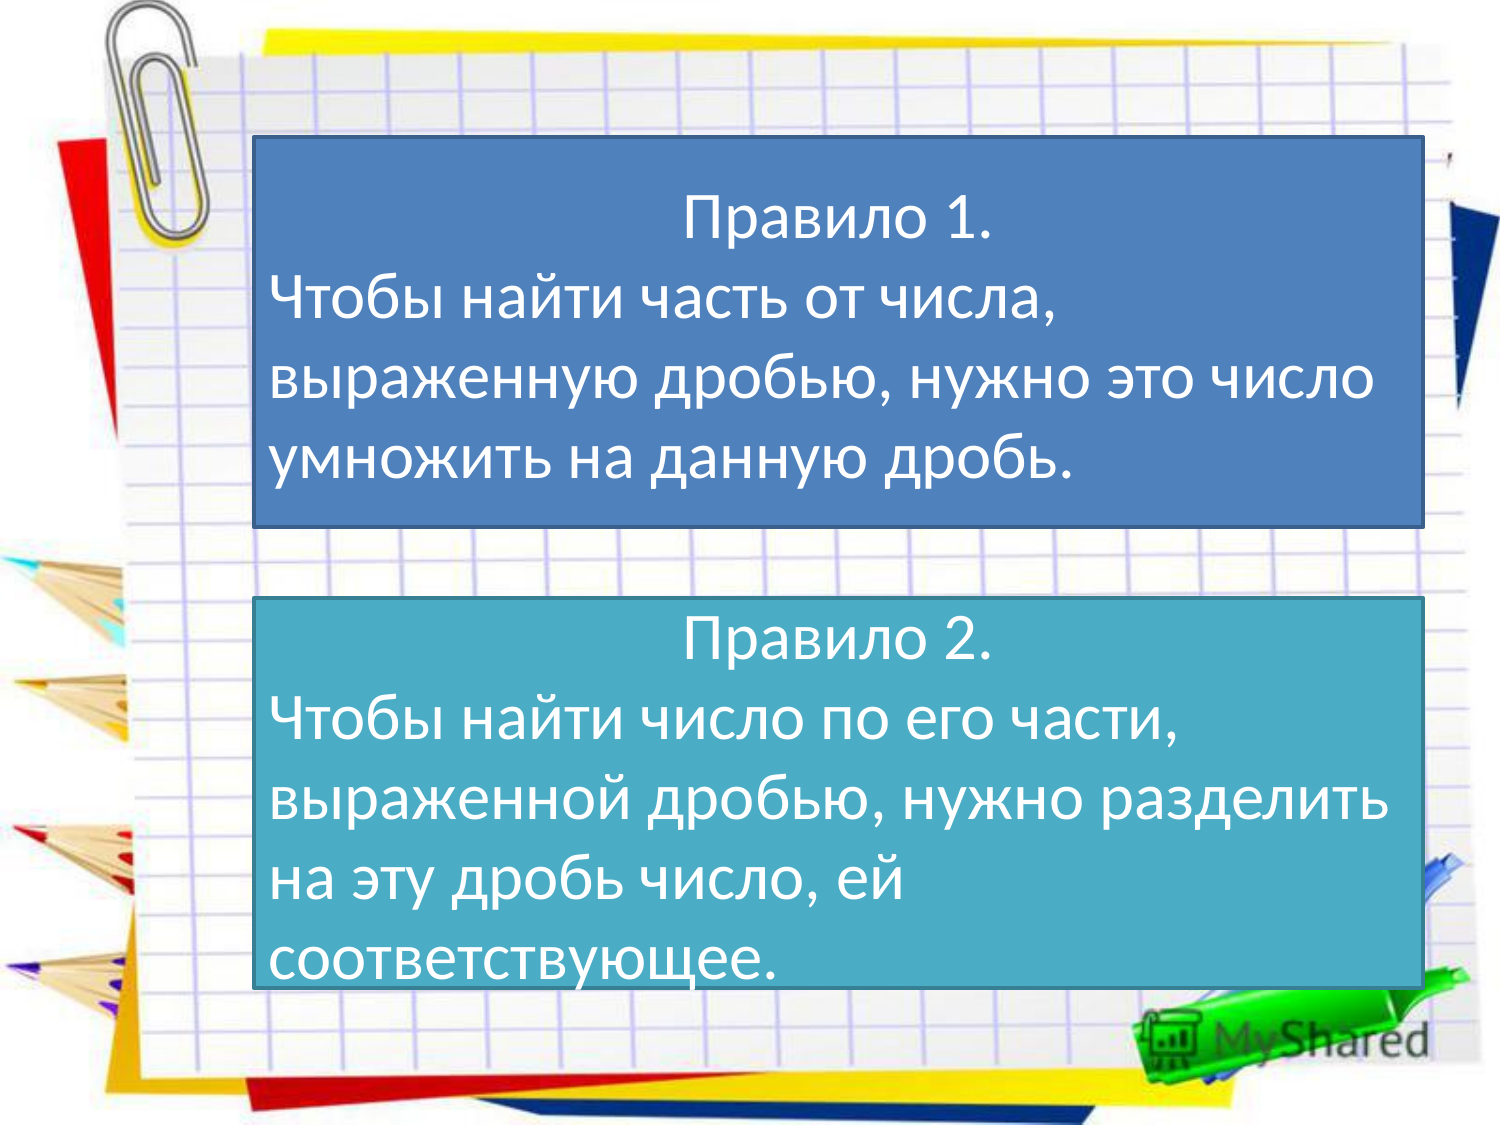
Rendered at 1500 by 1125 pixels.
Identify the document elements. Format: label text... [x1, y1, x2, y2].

text_box Правило 1. Чтобы найти часть от числа, выраженную дробью, нужно это число умножить на данную дробь. [252, 135, 1425, 529]
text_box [336, 621, 1211, 943]
text_box Правило 2. Чтобы найти число по его части, выраженной дробью, нужно разделить на эту дробь число, ей соответствующее. [252, 596, 1425, 990]
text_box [312, 148, 1211, 506]
picture [0, 0, 1500, 1125]
